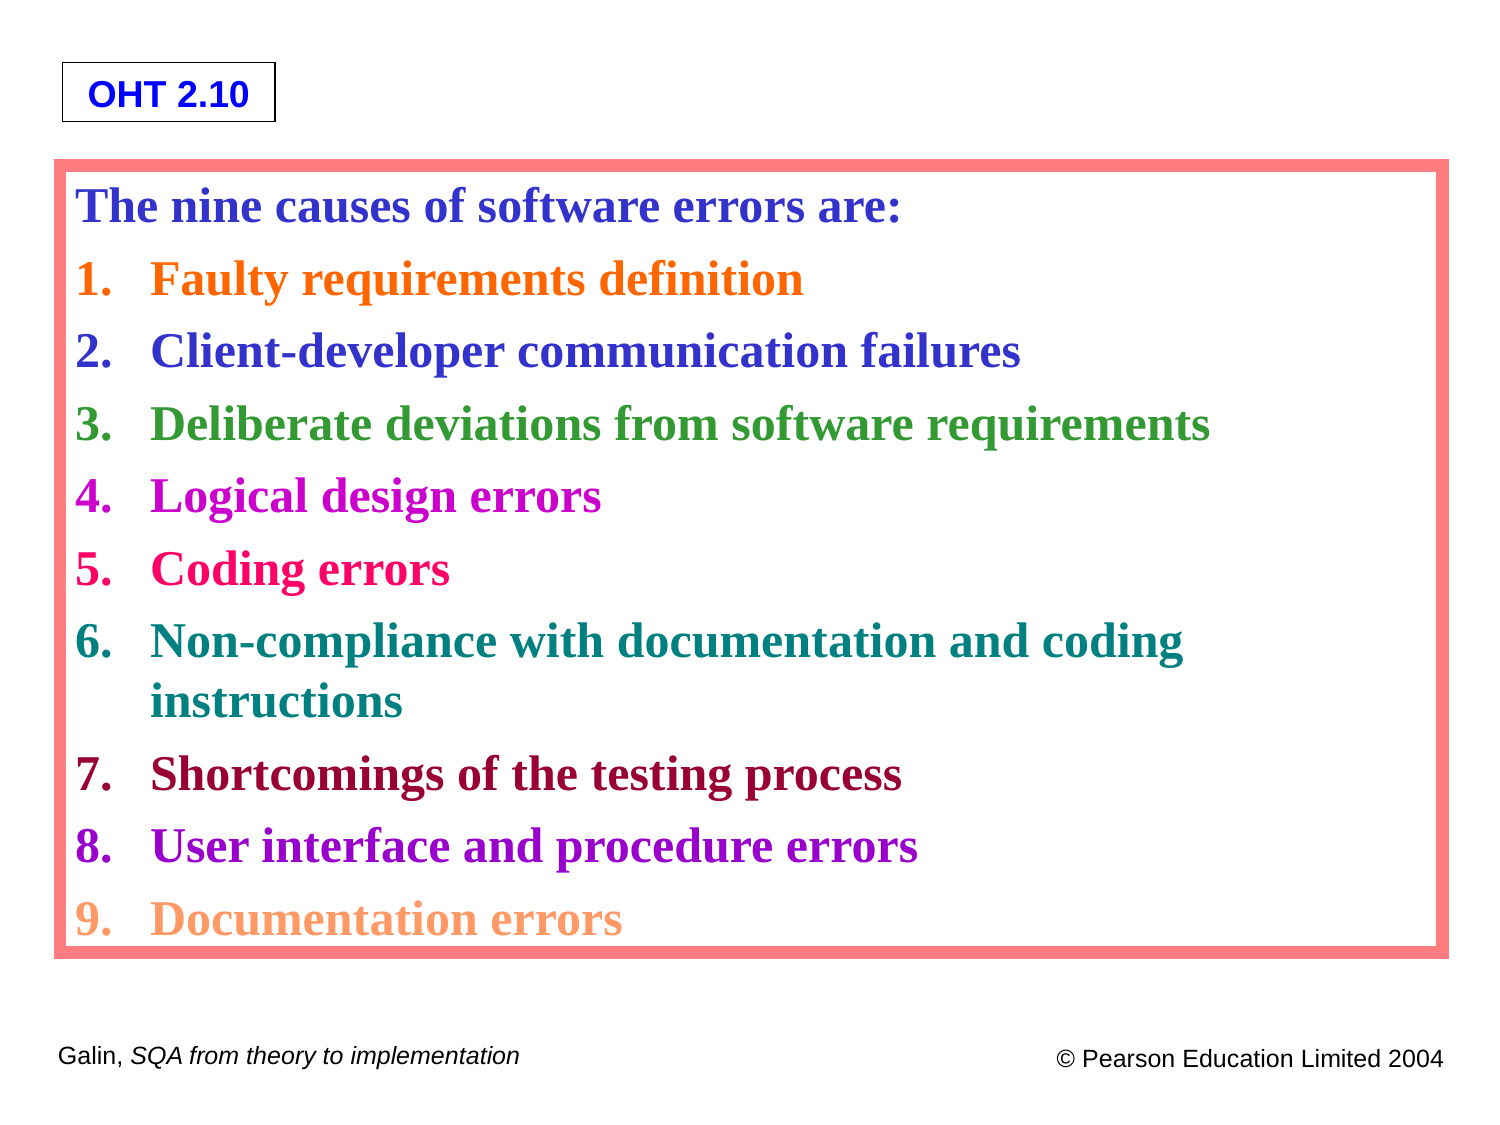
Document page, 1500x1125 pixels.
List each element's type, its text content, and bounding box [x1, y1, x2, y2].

text_box The nine causes of software errors are: Faulty requirements definition Client-developer communication failures Deliberate deviations from software requirements Logical design errors Coding errors Non-compliance with documentation and coding instructions Shortcomings of the testing process User interface and procedure errors Documentation errors [60, 165, 1443, 953]
